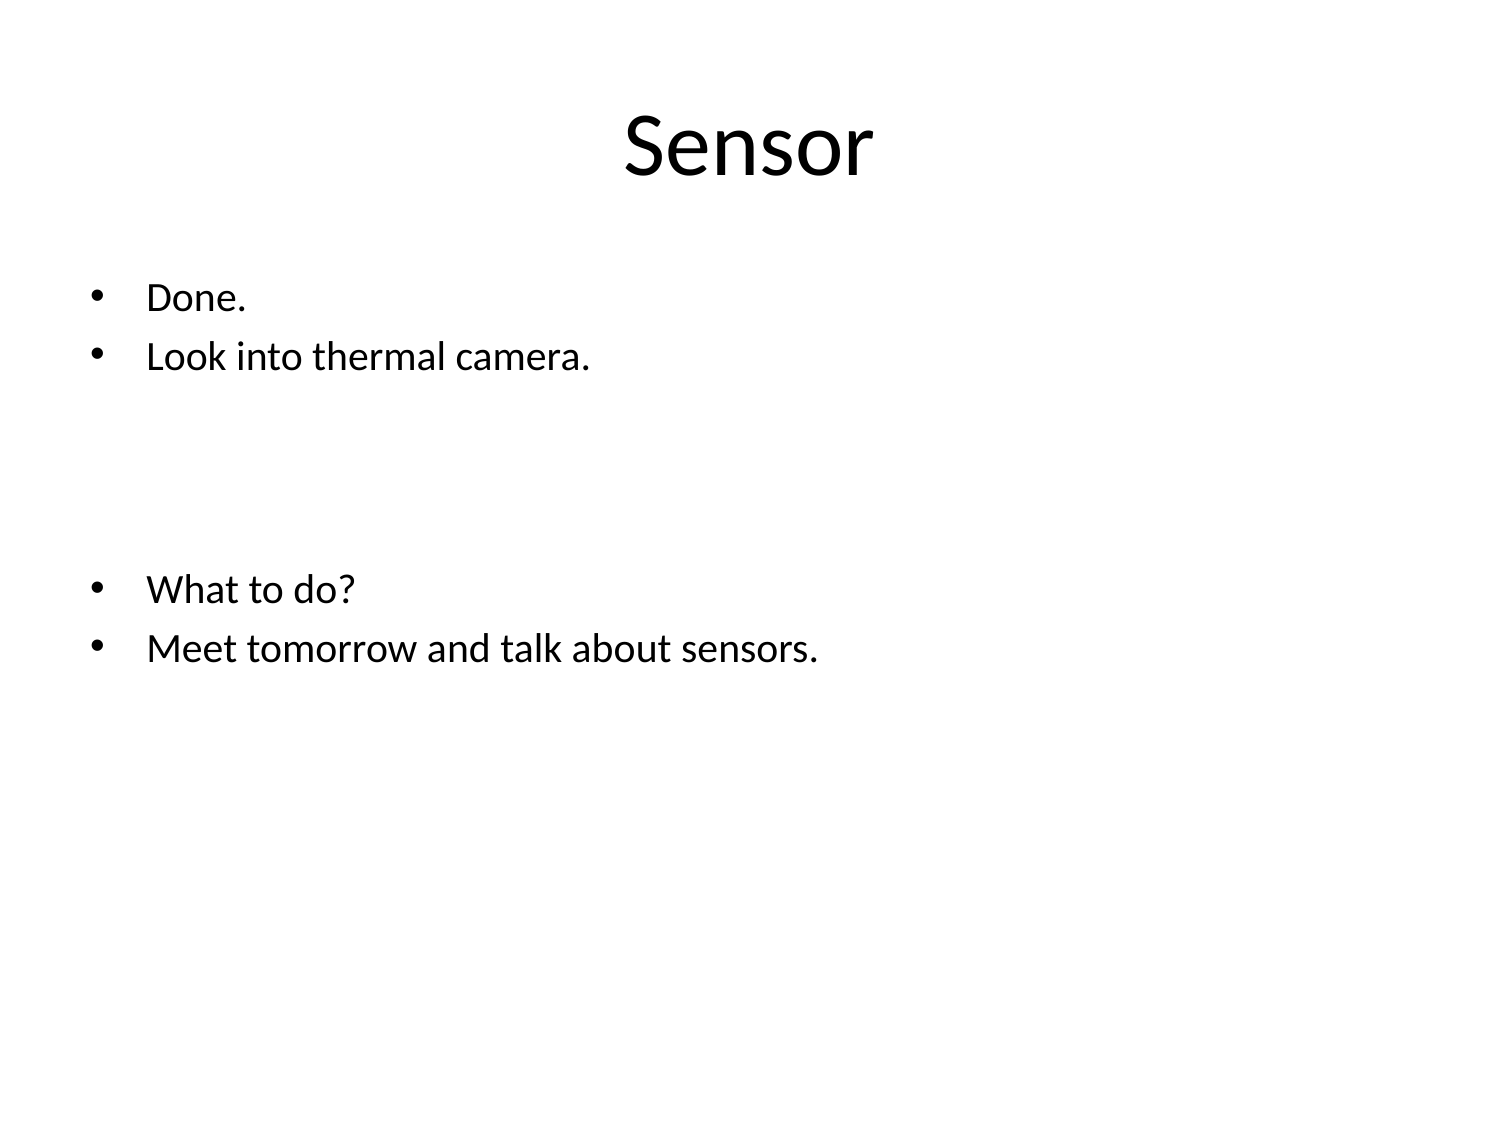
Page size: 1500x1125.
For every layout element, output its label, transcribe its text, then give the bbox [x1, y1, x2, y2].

title Sensor [75, 45, 1425, 233]
list Done. Look into thermal camera. What to do? Meet tomorrow and talk about sensors. [75, 262, 1425, 1005]
